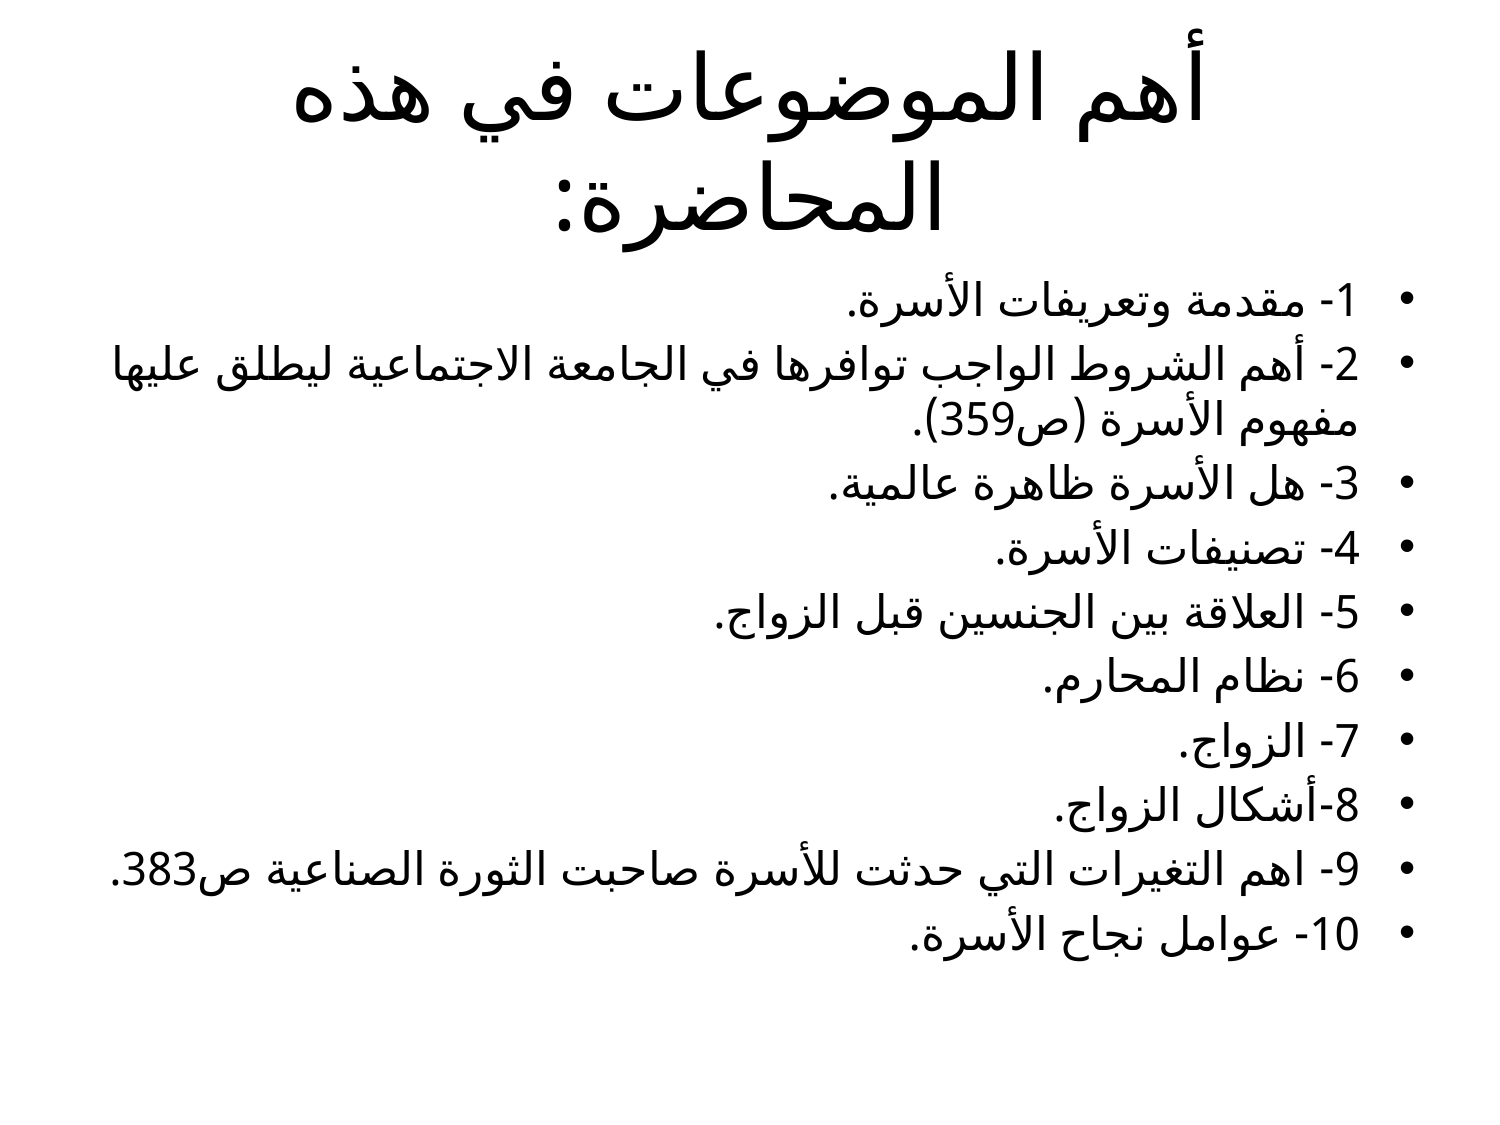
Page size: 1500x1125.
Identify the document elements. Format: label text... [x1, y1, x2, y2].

list 1- مقدمة وتعريفات الأسرة. 2- أهم الشروط الواجب توافرها في الجامعة الاجتماعية ليطلق عليها مفهوم الأسرة (ص359). 3- هل الأسرة ظاهرة عالمية. 4- تصنيفات الأسرة. 5- العلاقة بين الجنسين قبل الزواج. 6- نظام المحارم. 7- الزواج. 8-أشكال الزواج. 9- اهم التغيرات التي حدثت للأسرة صاحبت الثورة الصناعية ص383. 10- عوامل نجاح الأسرة. [75, 262, 1425, 1005]
title أهم الموضوعات في هذه المحاضرة: [75, 45, 1425, 233]
